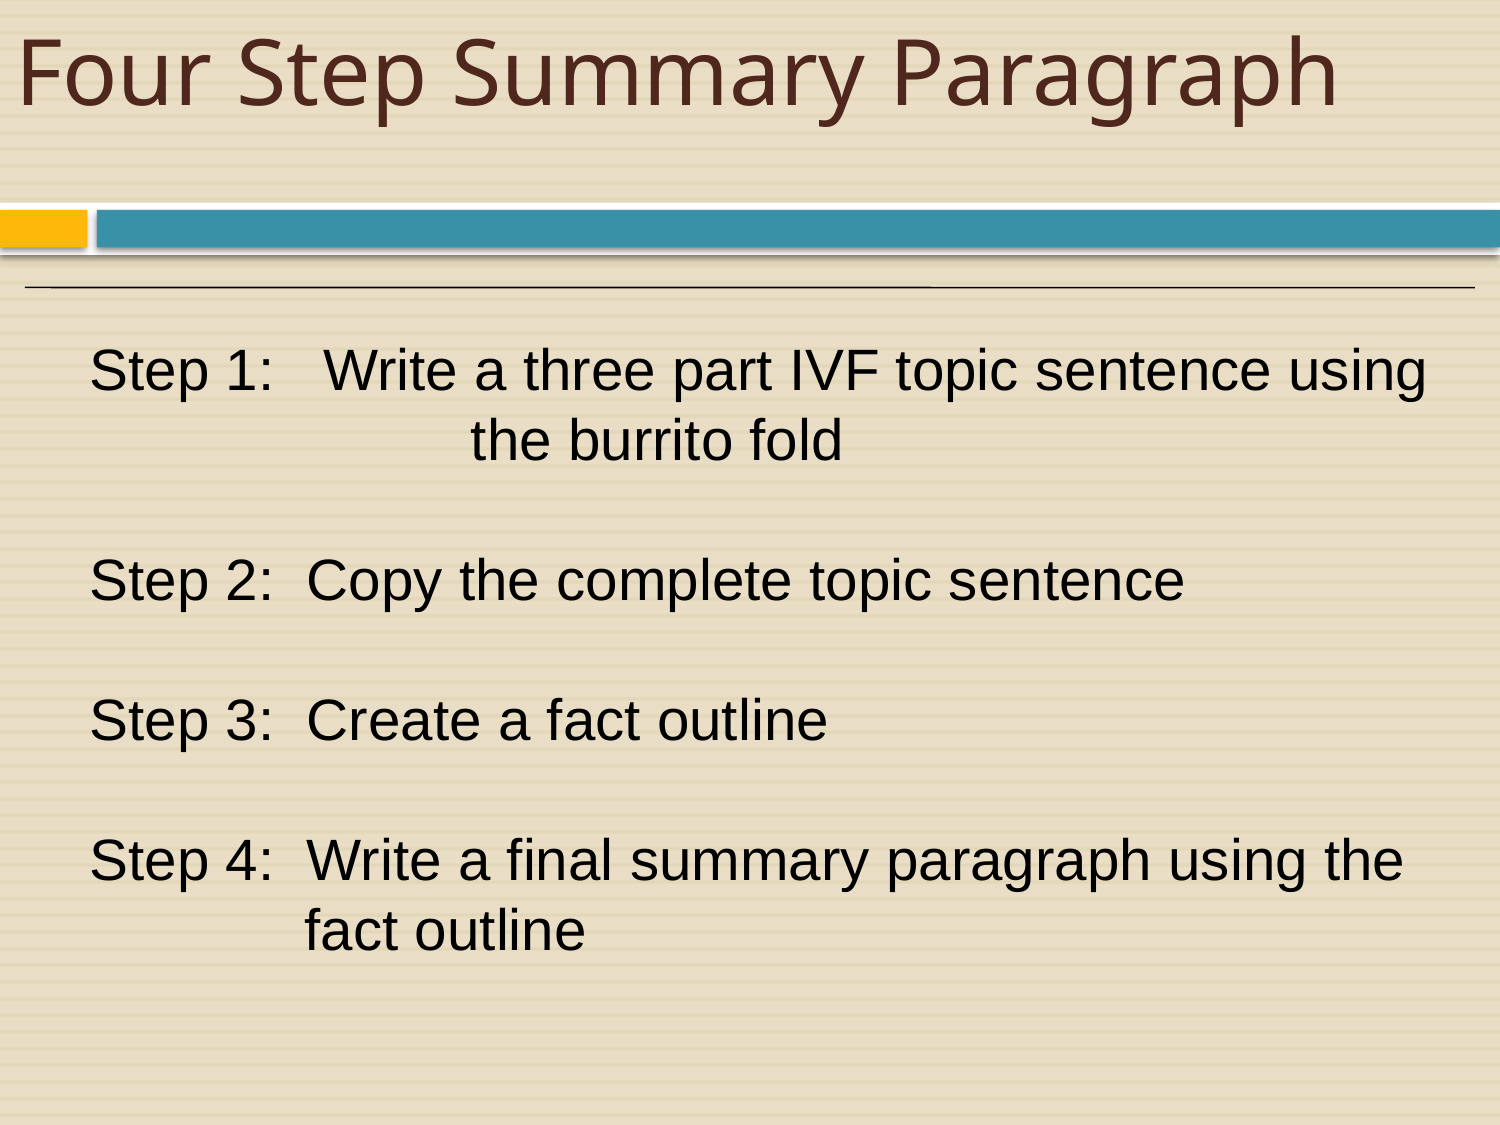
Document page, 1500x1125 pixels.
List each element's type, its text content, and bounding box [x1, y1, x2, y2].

title Four Step Summary Paragraph [0, 0, 1488, 138]
text_box Step 1: Write a three part IVF topic sentence using the burrito fold Step 2: Copy the complete topic sentence Step 3: Create a fact outline Step 4: Write a final summary paragraph using the fact outline [75, 324, 1450, 970]
